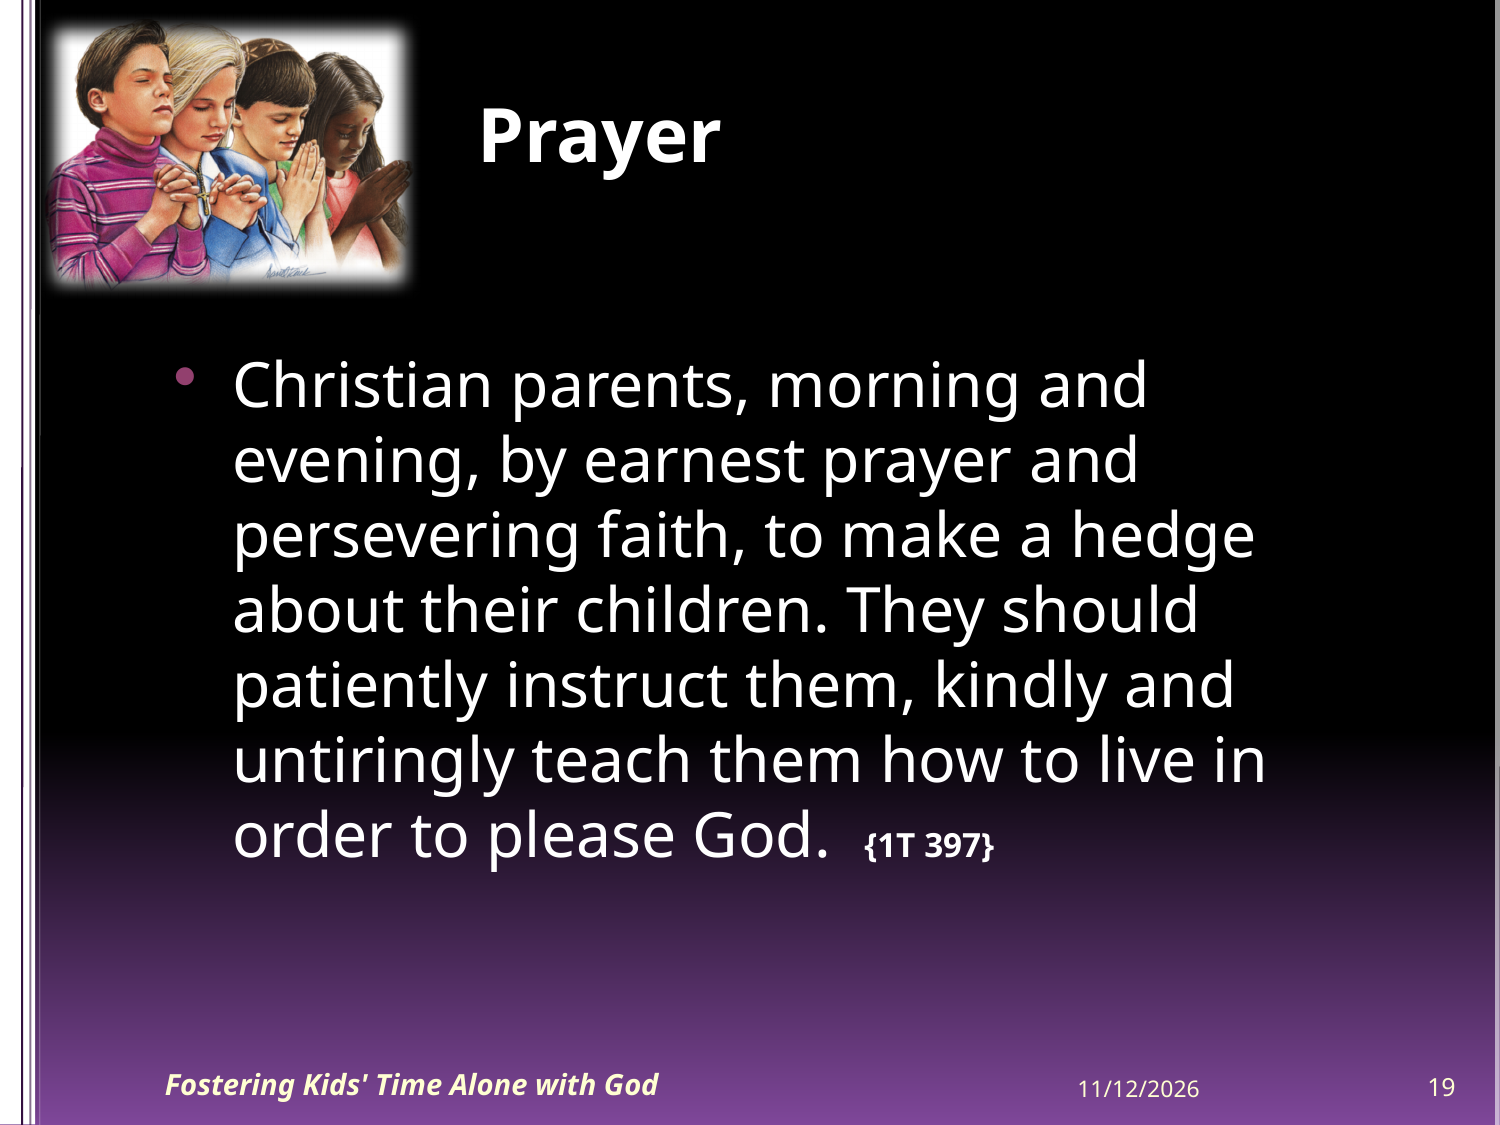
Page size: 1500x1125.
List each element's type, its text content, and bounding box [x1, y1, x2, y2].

title Prayer [462, 37, 1450, 229]
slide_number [1063, 1053, 1412, 1114]
list Christian parents, morning and evening, by earnest prayer and persevering faith, to make a hedge about their children. They should patiently instruct them, kindly and untiringly teach them how to live in order to please God. {1T 397} [150, 337, 1425, 1053]
footer Fostering Kids' Time Alone with God [150, 1053, 1063, 1114]
slide_number 19 [1412, 1053, 1488, 1114]
picture [48, 23, 411, 289]
